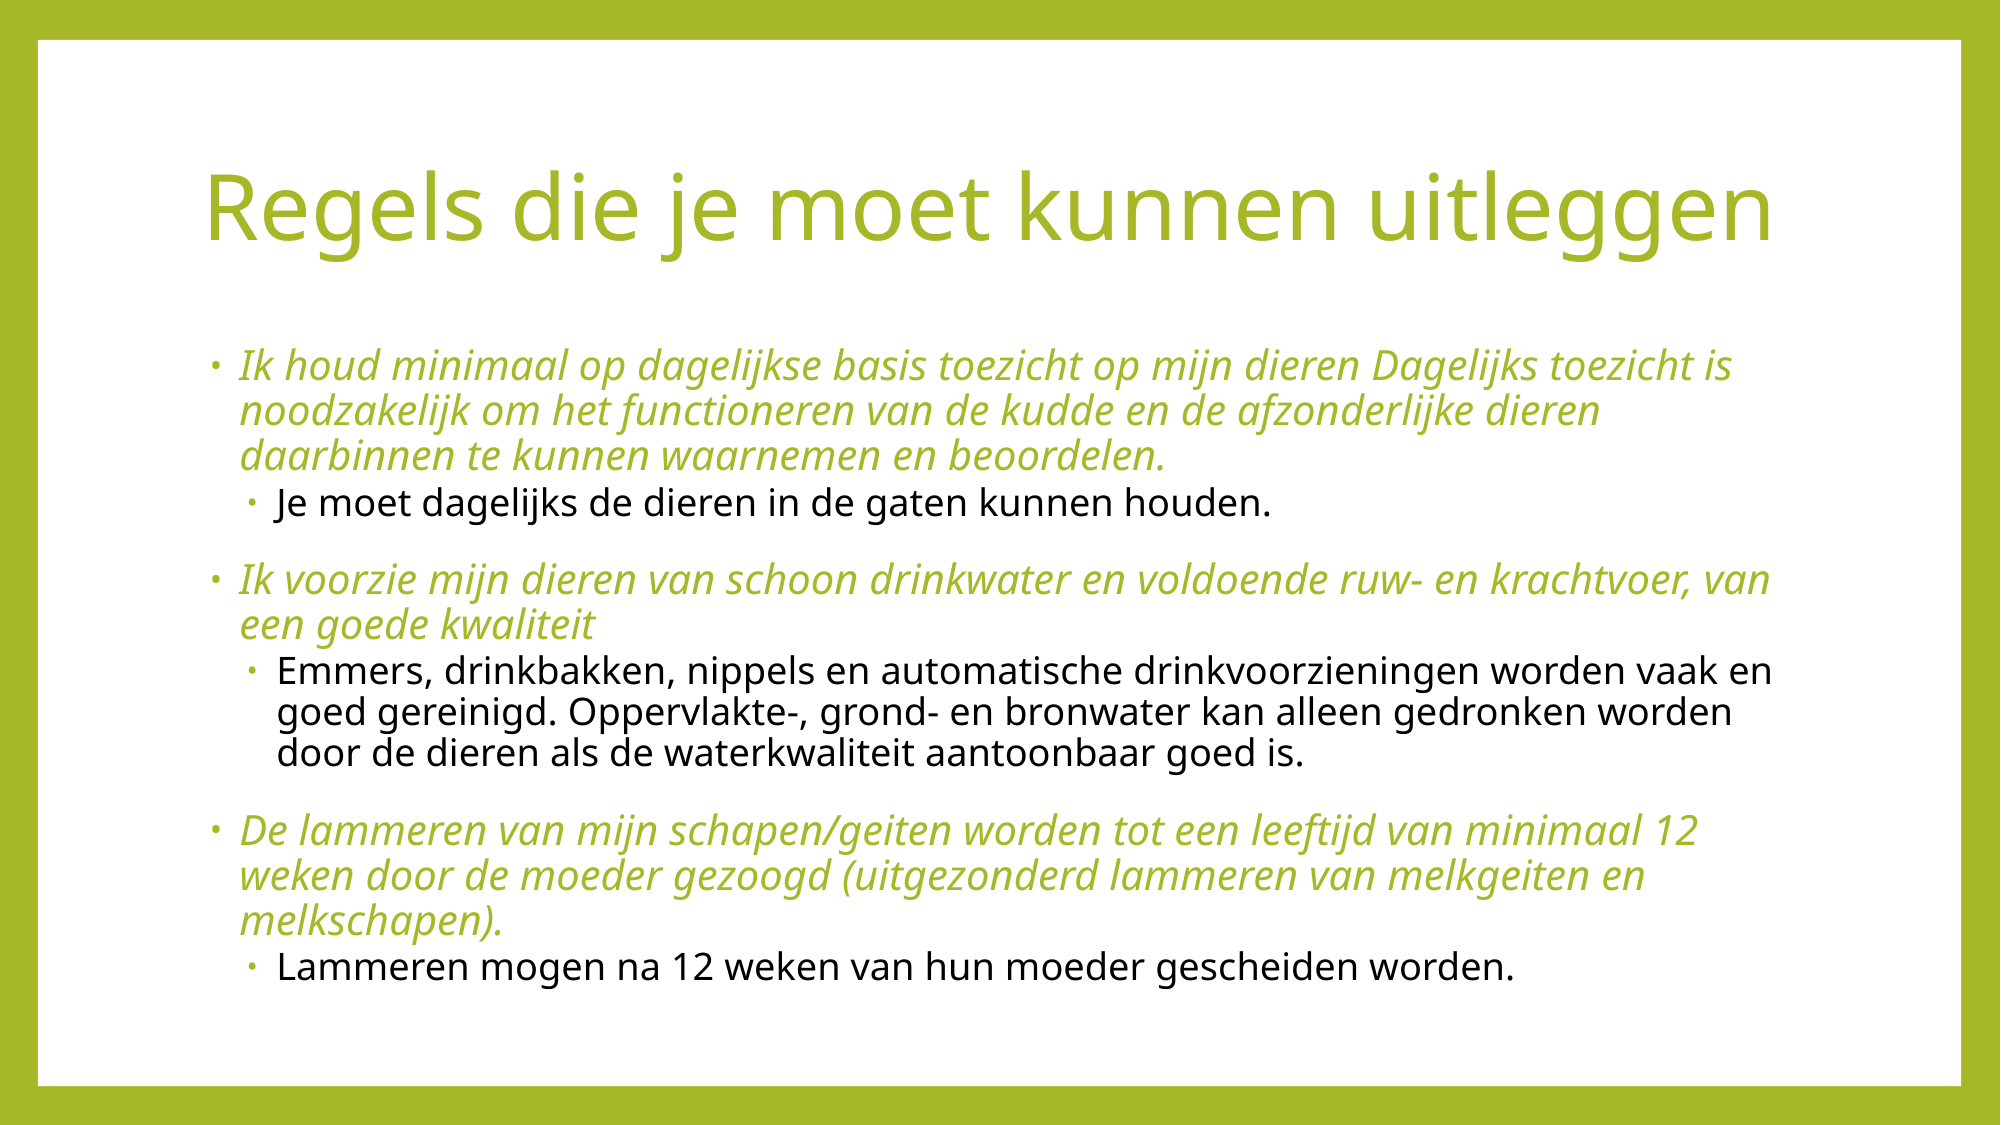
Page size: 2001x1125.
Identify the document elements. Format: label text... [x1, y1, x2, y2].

list Ik houd minimaal op dagelijkse basis toezicht op mijn dieren Dagelijks toezicht is noodzakelijk om het functioneren van de kudde en de afzonderlijke dieren daarbinnen te kunnen waarnemen en beoordelen. Je moet dagelijks de dieren in de gaten kunnen houden. Ik voorzie mijn dieren van schoon drinkwater en voldoende ruw- en krachtvoer, van een goede kwaliteit Emmers, drinkbakken, nippels en automatische drinkvoorzieningen worden vaak en goed gereinigd. Oppervlakte-, grond- en bronwater kan alleen gedronken worden door de dieren als de waterkwaliteit aantoonbaar goed is. De lammeren van mijn schapen/geiten worden tot een leeftijd van minimaal 12 weken door de moeder gezoogd (uitgezonderd lammeren van melkgeiten en melkschapen). Lammeren mogen na 12 weken van hun moeder gescheiden worden. [187, 337, 1808, 1000]
title Regels die je moet kunnen uitleggen [187, 99, 1808, 323]
